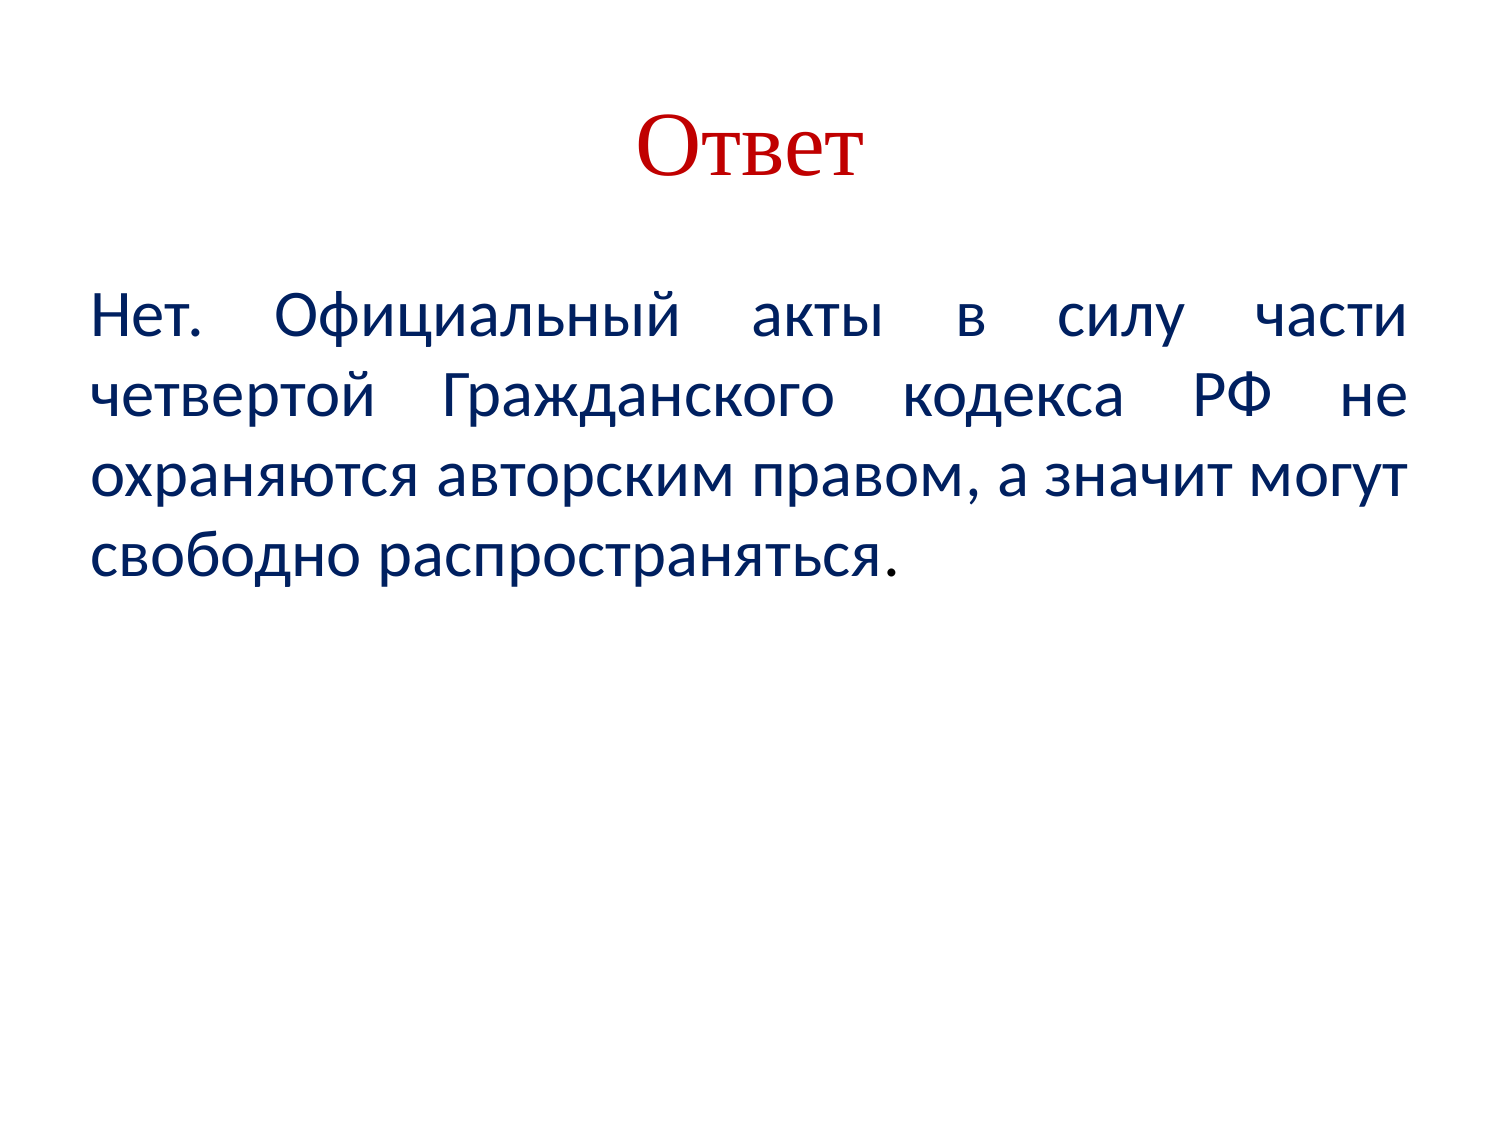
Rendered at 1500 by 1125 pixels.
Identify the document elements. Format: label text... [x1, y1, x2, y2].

title Ответ [75, 45, 1425, 233]
list Нет. Официальный акты в силу части четвертой Гражданского кодекса РФ не охраняются авторским правом, а значит могут свободно распространяться. [75, 262, 1425, 1005]
